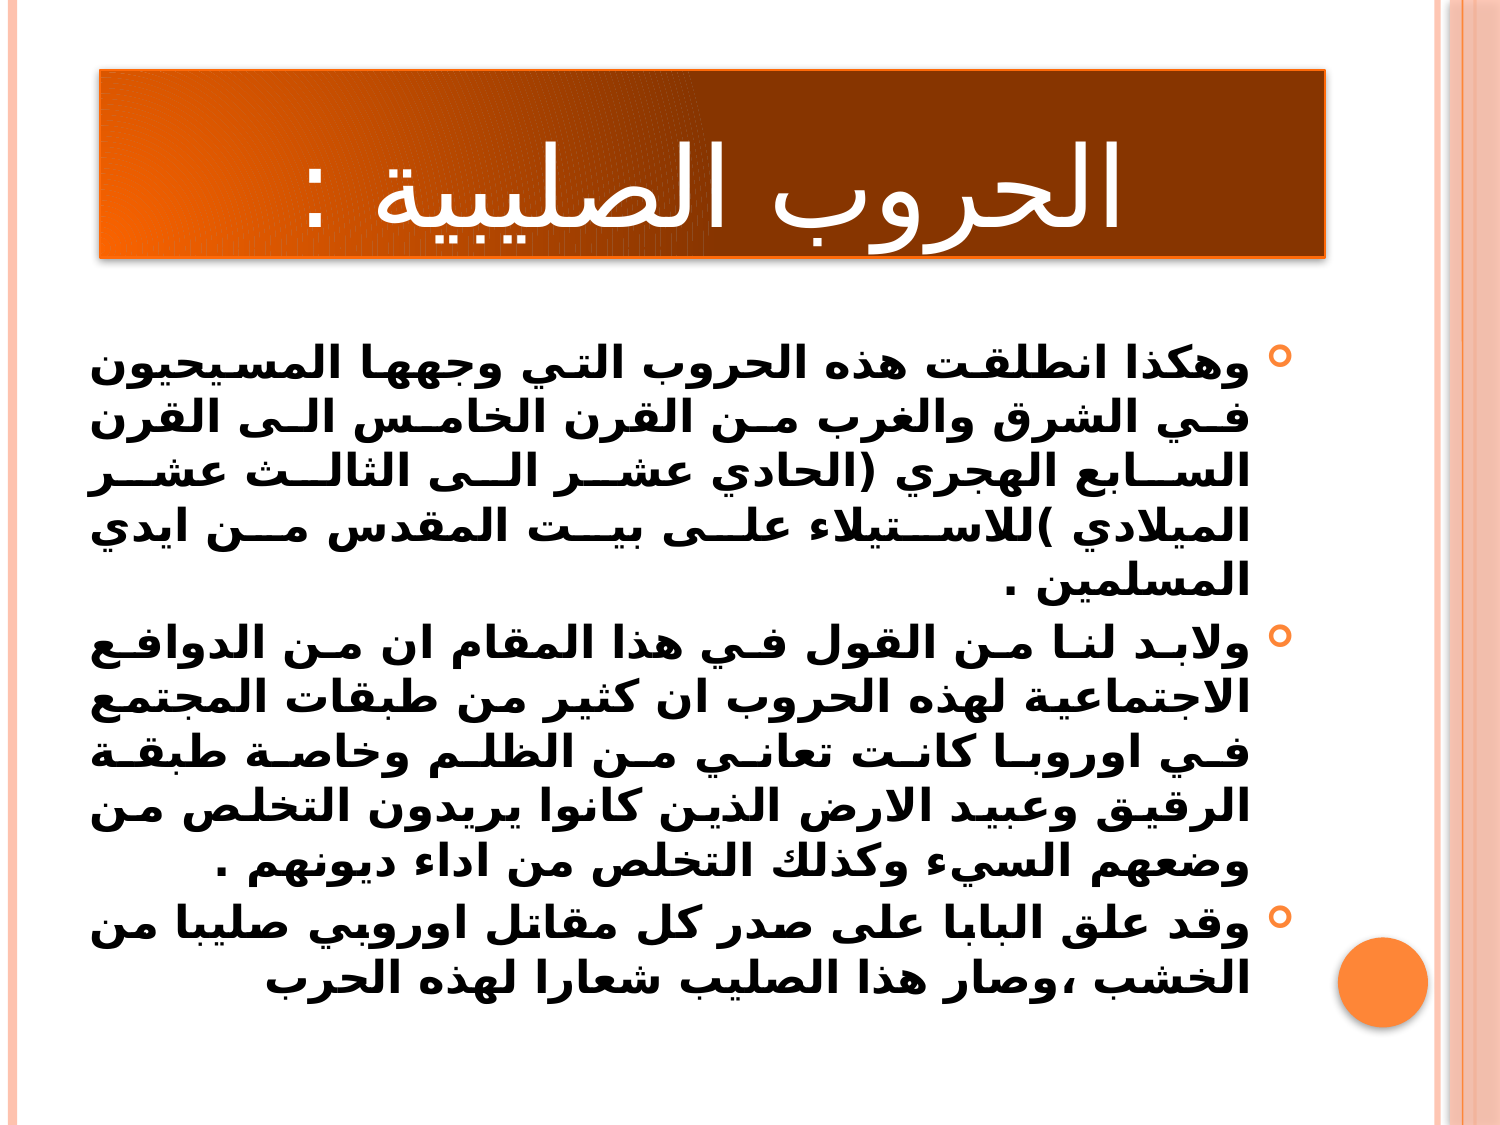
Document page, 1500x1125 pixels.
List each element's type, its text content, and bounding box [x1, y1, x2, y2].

list وهكذا انطلقت هذه الحروب التي وجهها المسيحيون في الشرق والغرب من القرن الخامس الى القرن السابع الهجري (الحادي عشر الى الثالث عشر الميلادي )للاستيلاء على بيت المقدس من ايدي المسلمين . ولابد لنا من القول في هذا المقام ان من الدوافع الاجتماعية لهذه الحروب ان كثير من طبقات المجتمع في اوروبا كانت تعاني من الظلم وخاصة طبقة الرقيق وعبيد الارض الذين كانوا يريدون التخلص من وضعهم السيء وكذلك التخلص من اداء ديونهم . وقد علق البابا على صدر كل مقاتل اوروبي صليبا من الخشب ،وصار هذا الصليب شعارا لهذه الحرب [75, 262, 1300, 1062]
text_box الحروب الصليبية : [99, 69, 1326, 259]
